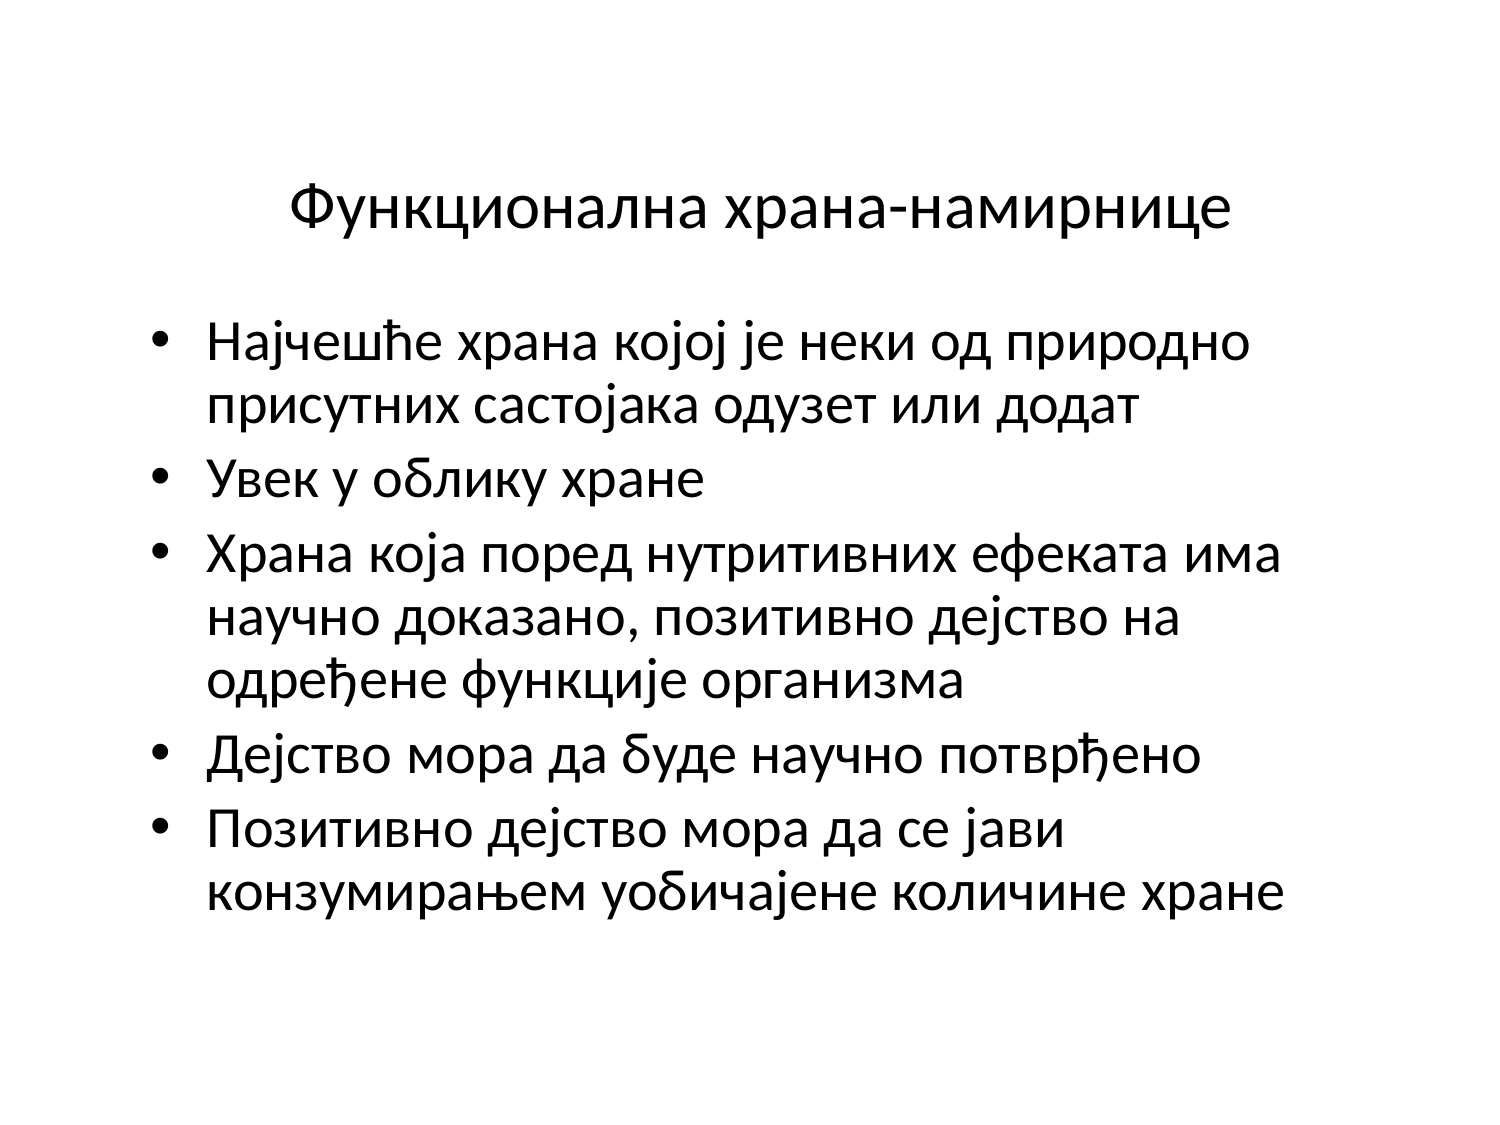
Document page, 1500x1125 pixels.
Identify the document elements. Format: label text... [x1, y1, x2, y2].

list Најчешће храна којој је неки од природно присутних састојака одузет или додат Увек у облику хране Храна која поред нутритивних ефеката има научно доказано, позитивно дејство на одређене функције организма Дејство мора да буде научно потврђено Позитивно дејство мора да се јави конзумирањем уобичајене количине хране [135, 302, 1411, 978]
title Функционална храна-намирнице [171, 137, 1353, 266]
